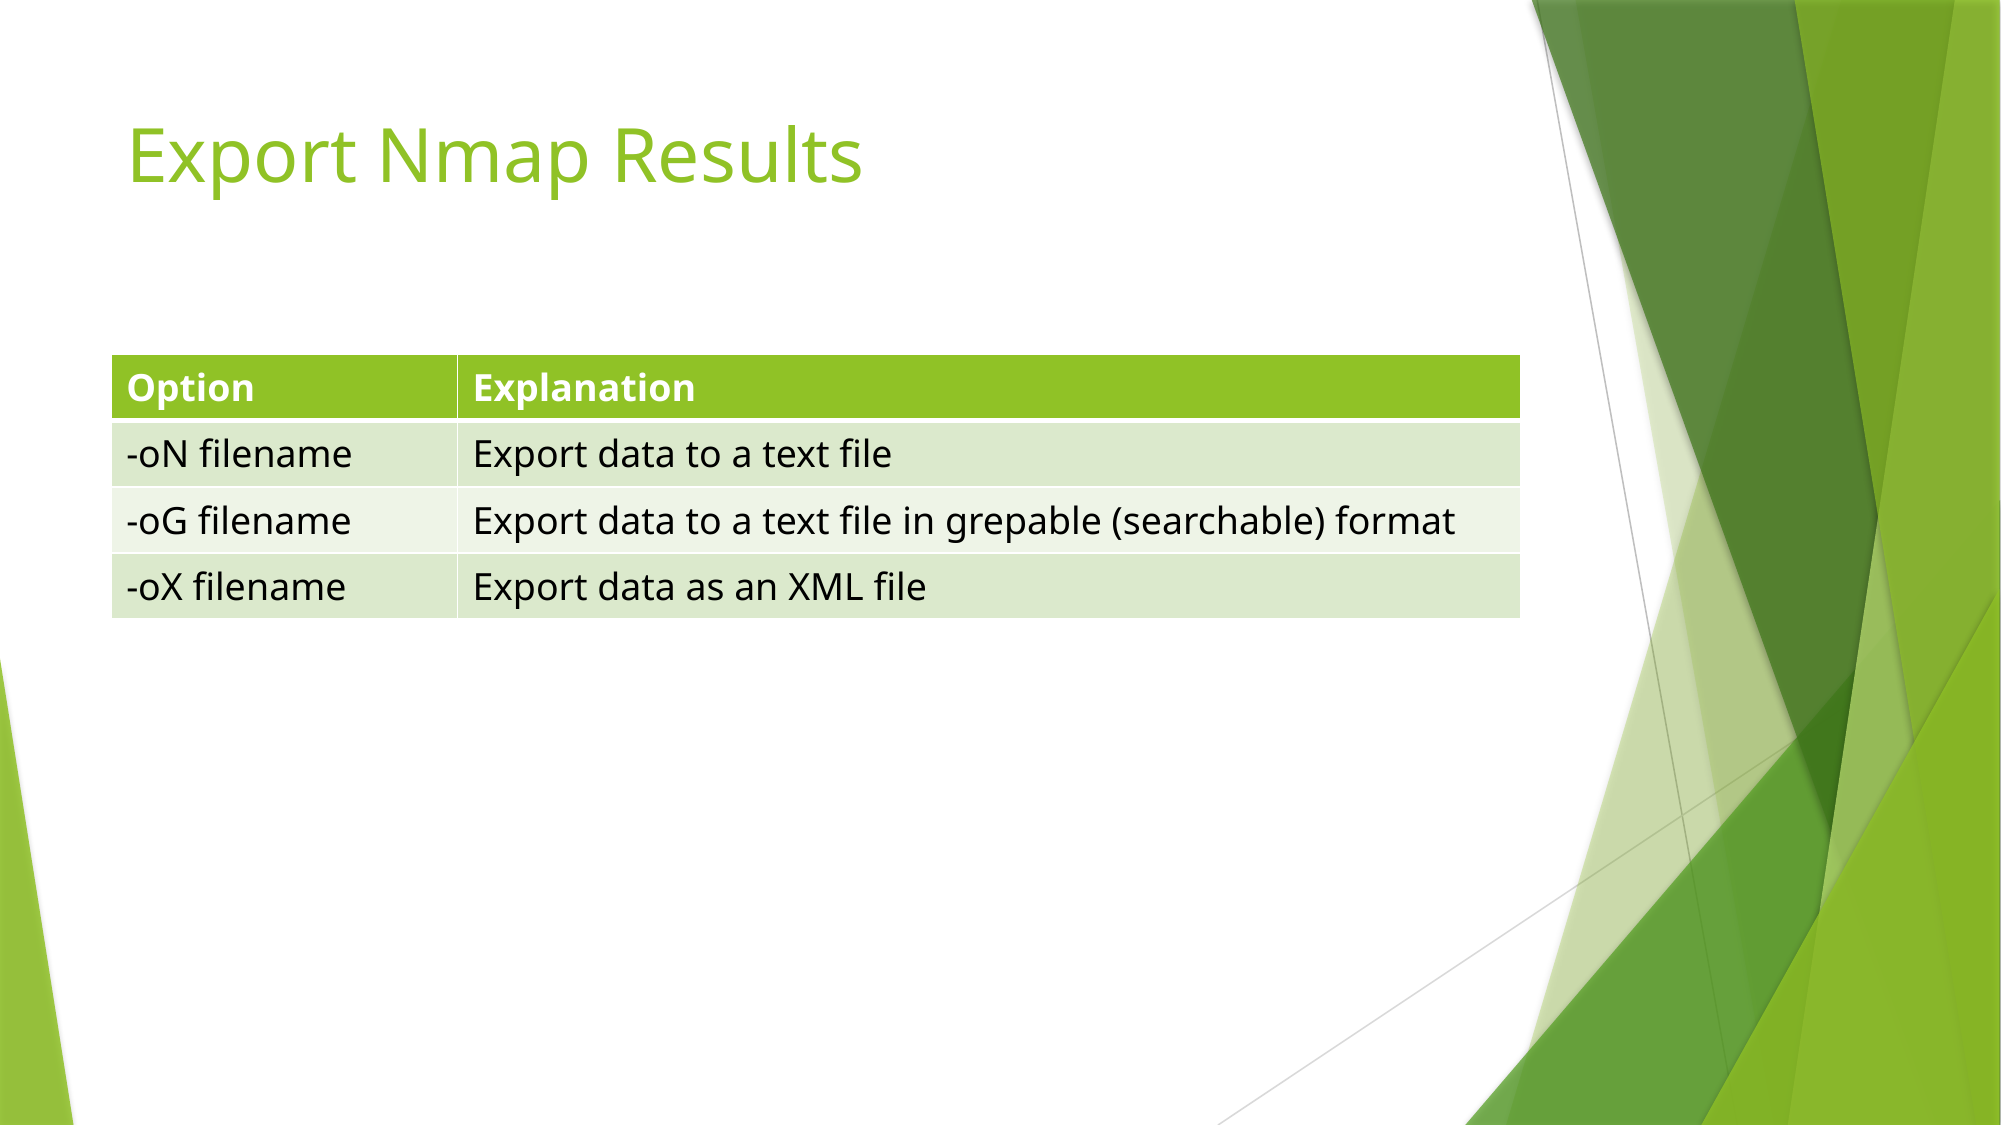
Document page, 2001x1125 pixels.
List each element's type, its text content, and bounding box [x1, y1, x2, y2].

table_cell Export data to a text file in grepable (searchable) format [458, 488, 1520, 552]
table_header Explanation [458, 355, 1520, 418]
table_header Option [112, 355, 457, 418]
title Export Nmap Results [111, 99, 1522, 317]
table_cell -oG filename [112, 488, 457, 552]
table_cell -oN filename [112, 423, 457, 486]
table_cell -oX filename [112, 554, 457, 618]
table_cell Export data to a text file [458, 423, 1520, 486]
table_cell Export data as an XML file [458, 554, 1520, 618]
